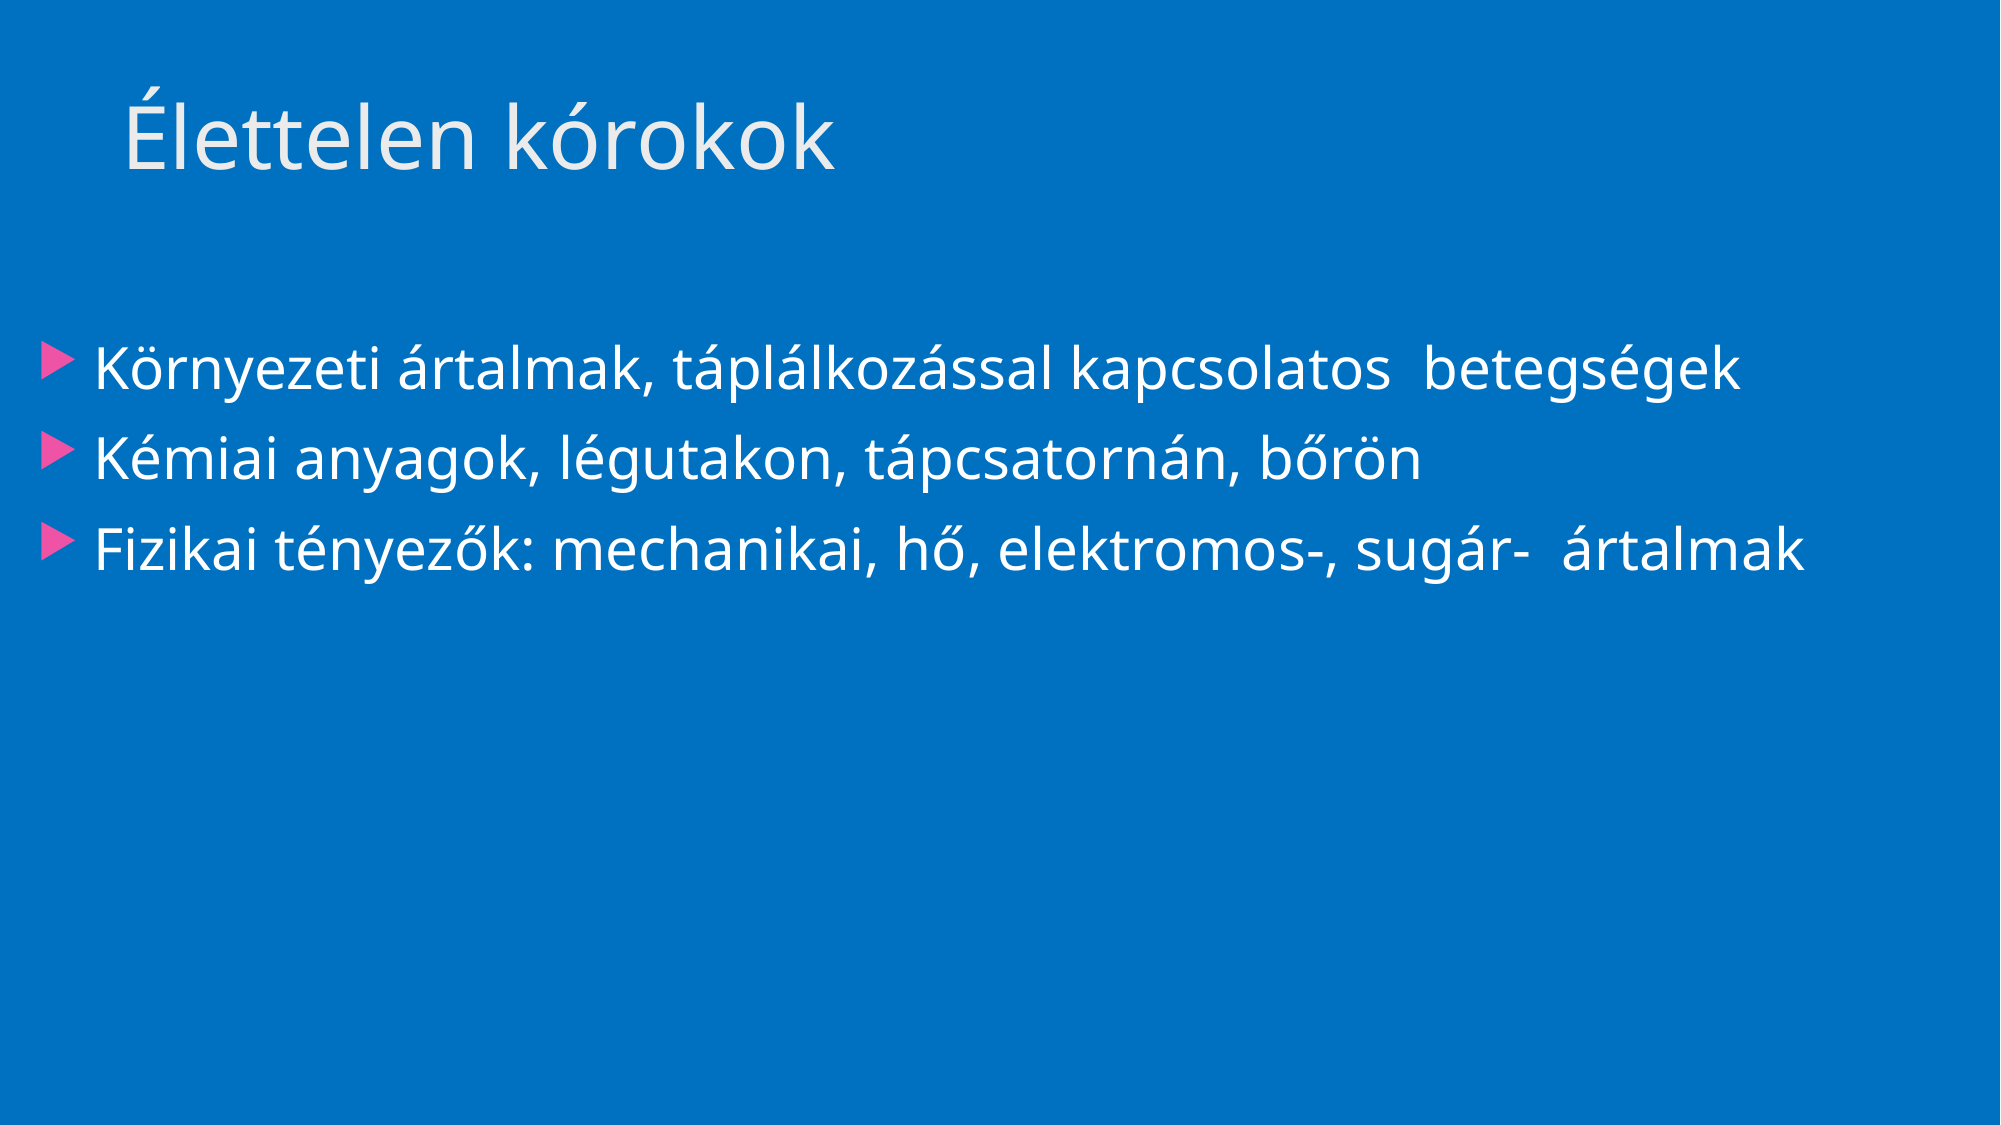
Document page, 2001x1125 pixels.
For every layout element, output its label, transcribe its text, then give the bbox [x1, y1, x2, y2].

list Környezeti ártalmak, táplálkozással kapcsolatos betegségek Kémiai anyagok, légutakon, tápcsatornán, bőrön Fizikai tényezők: mechanikai, hő, elektromos-, sugár- ártalmak [22, 323, 2000, 1012]
title Élettelen kórokok [106, 74, 1649, 304]
